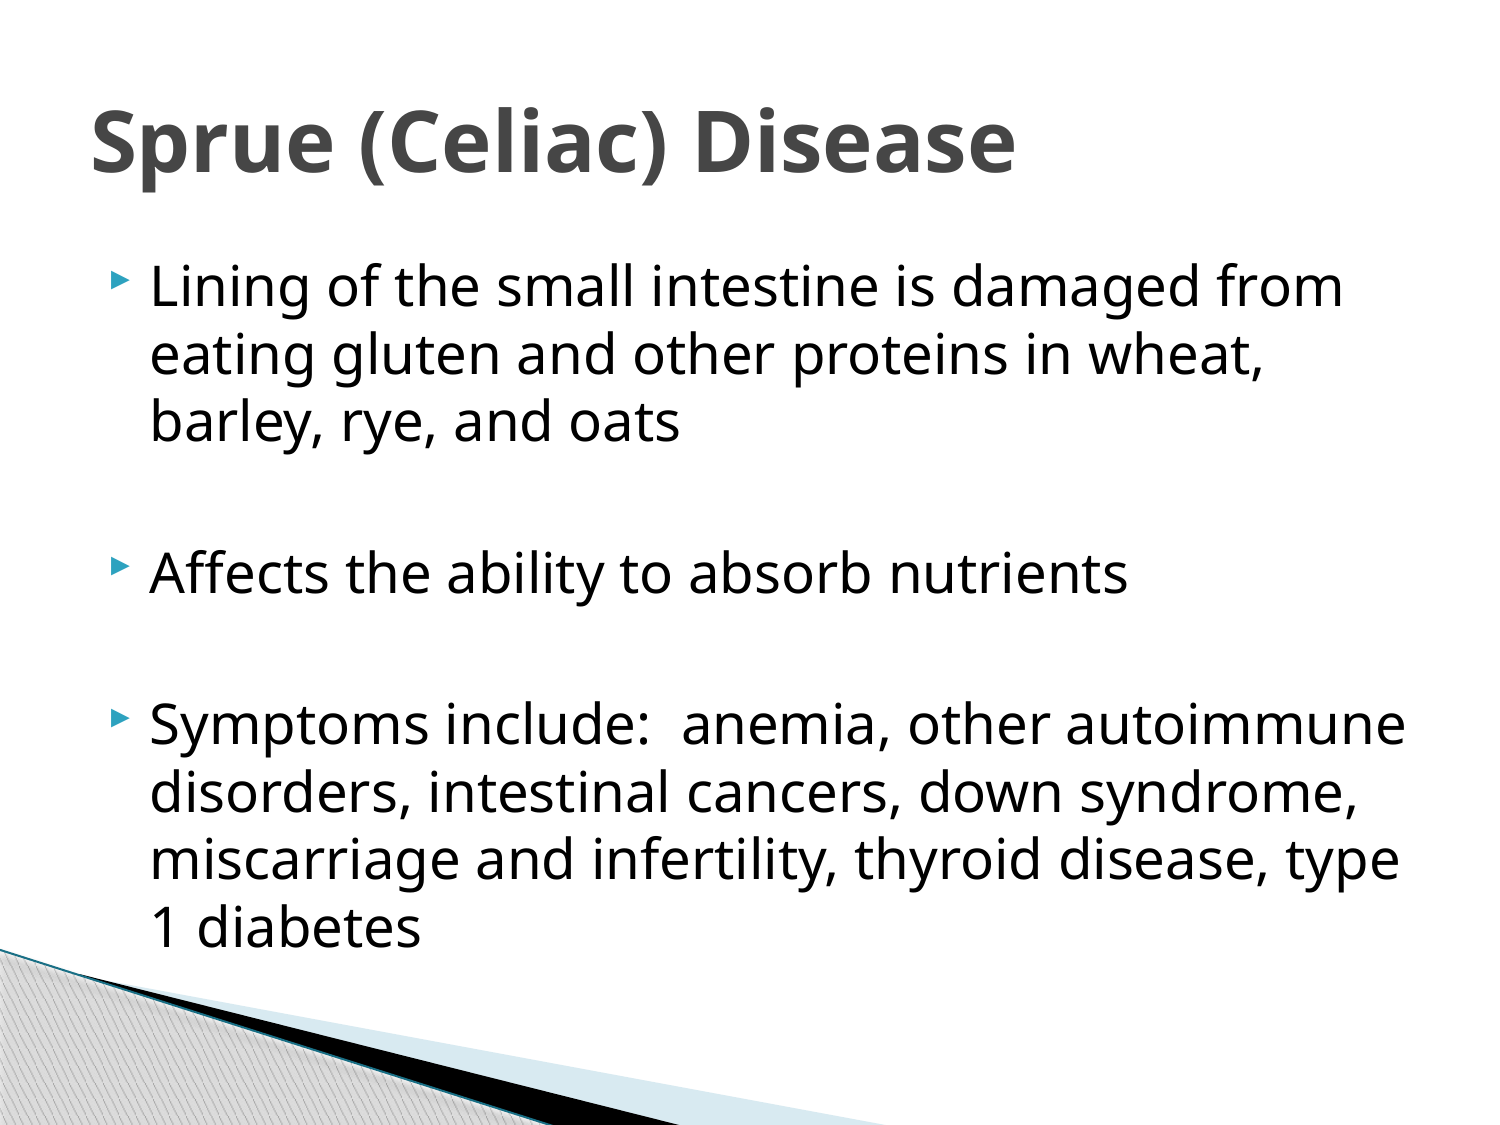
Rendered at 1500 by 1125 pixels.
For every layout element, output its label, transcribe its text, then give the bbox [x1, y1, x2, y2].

list Lining of the small intestine is damaged from eating gluten and other proteins in wheat, barley, rye, and oats Affects the ability to absorb nutrients Symptoms include: anemia, other autoimmune disorders, intestinal cancers, down syndrome, miscarriage and infertility, thyroid disease, type 1 diabetes [74, 242, 1426, 986]
title Sprue (Celiac) Disease [75, 45, 1425, 233]
